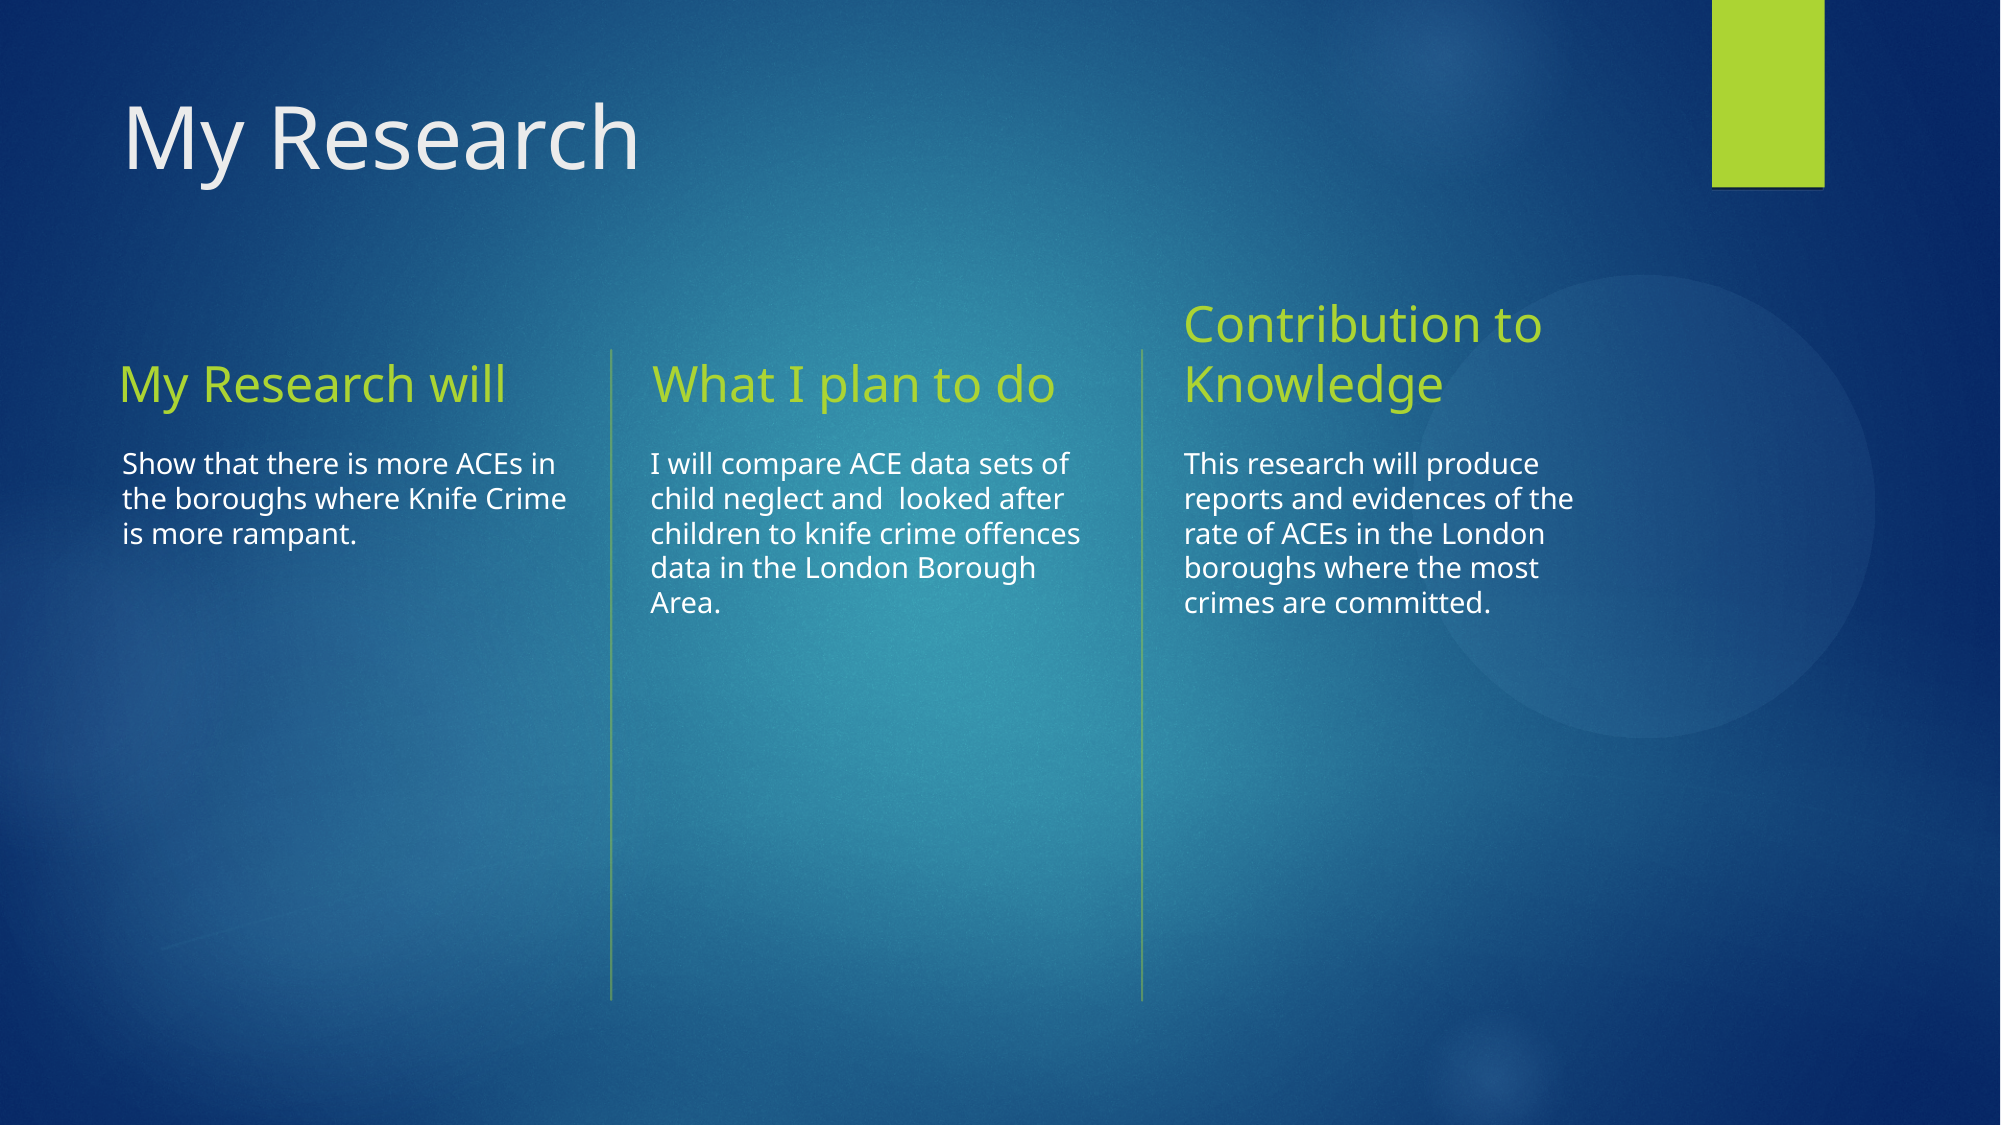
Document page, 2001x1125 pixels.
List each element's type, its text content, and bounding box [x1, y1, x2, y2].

list Show that there is more ACEs in the boroughs where Knife Crime is more rampant. [107, 437, 588, 1027]
list Contribution to Knowledge [1168, 324, 1650, 420]
list What I plan to do [637, 324, 1119, 420]
picture [0, 0, 2001, 1125]
list I will compare ACE data sets of child neglect and looked after children to knife crime offences data in the London Borough Area. [635, 437, 1119, 1027]
list This research will produce reports and evidences of the rate of ACEs in the London boroughs where the most crimes are committed. [1168, 437, 1650, 1027]
title My Research [106, 74, 1649, 304]
list My Research will [103, 324, 588, 420]
